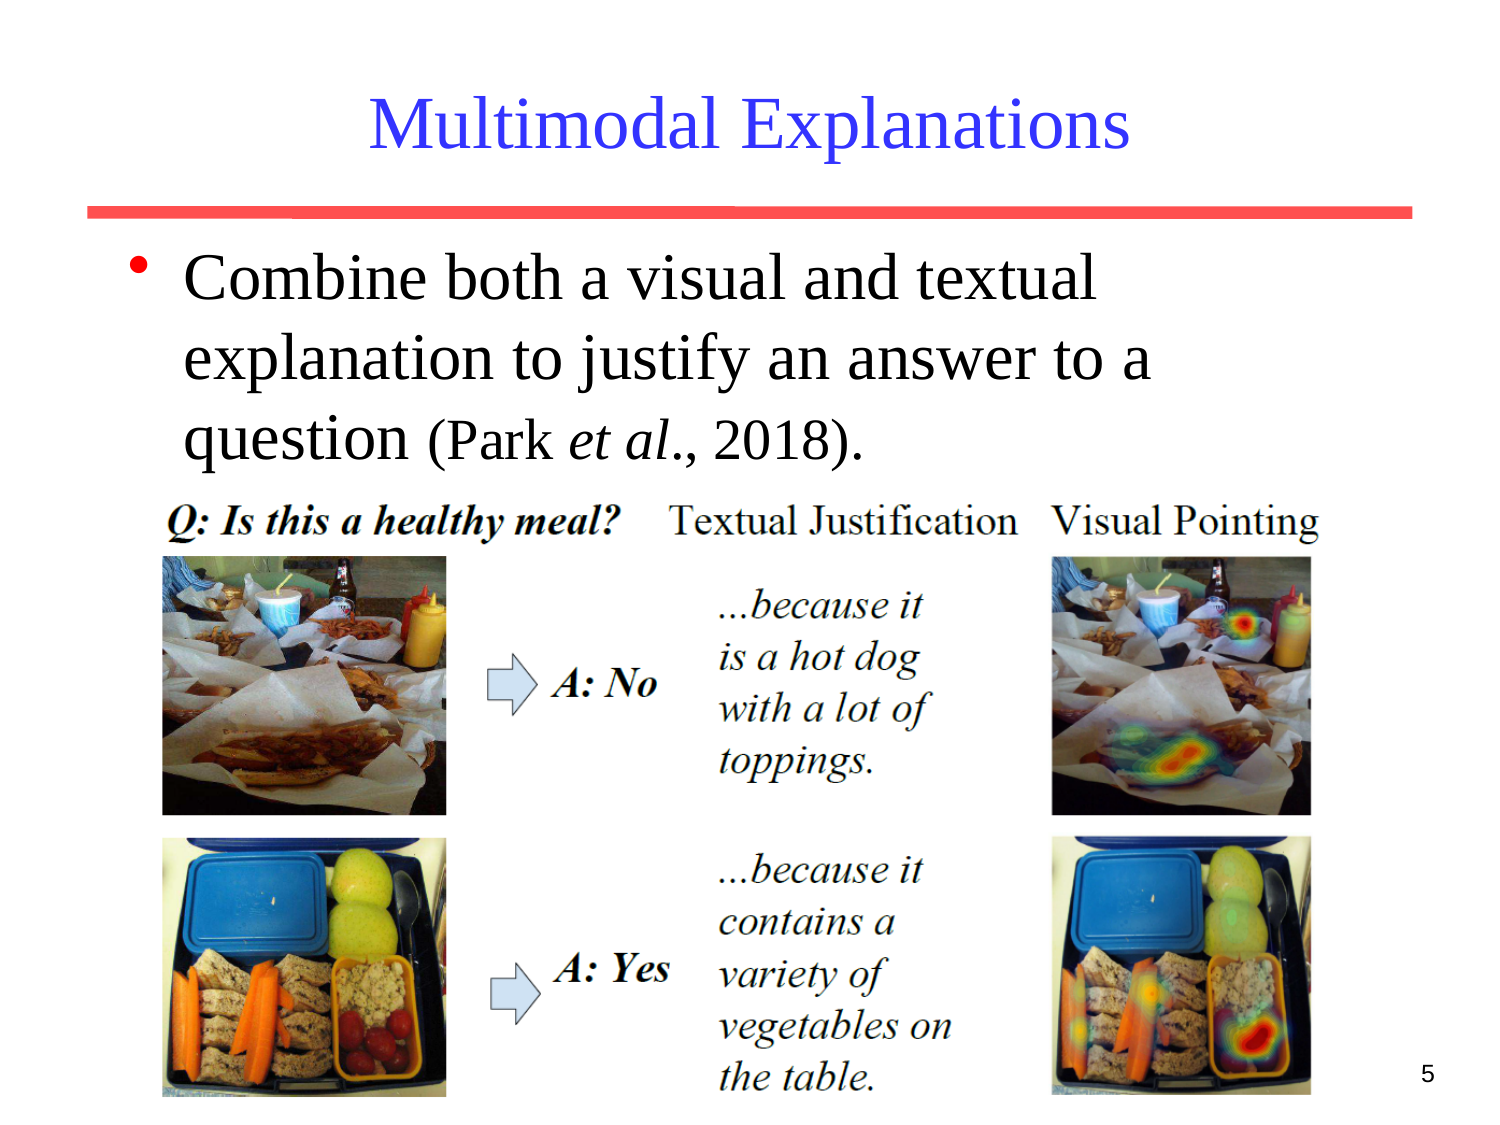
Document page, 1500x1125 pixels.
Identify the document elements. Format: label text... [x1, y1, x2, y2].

list Combine both a visual and textual explanation to justify an answer to a question (Park et al., 2018). [112, 224, 1388, 490]
picture [142, 498, 1328, 1125]
title Multimodal Explanations [112, 37, 1388, 201]
slide_number 5 [1333, 1049, 1451, 1125]
